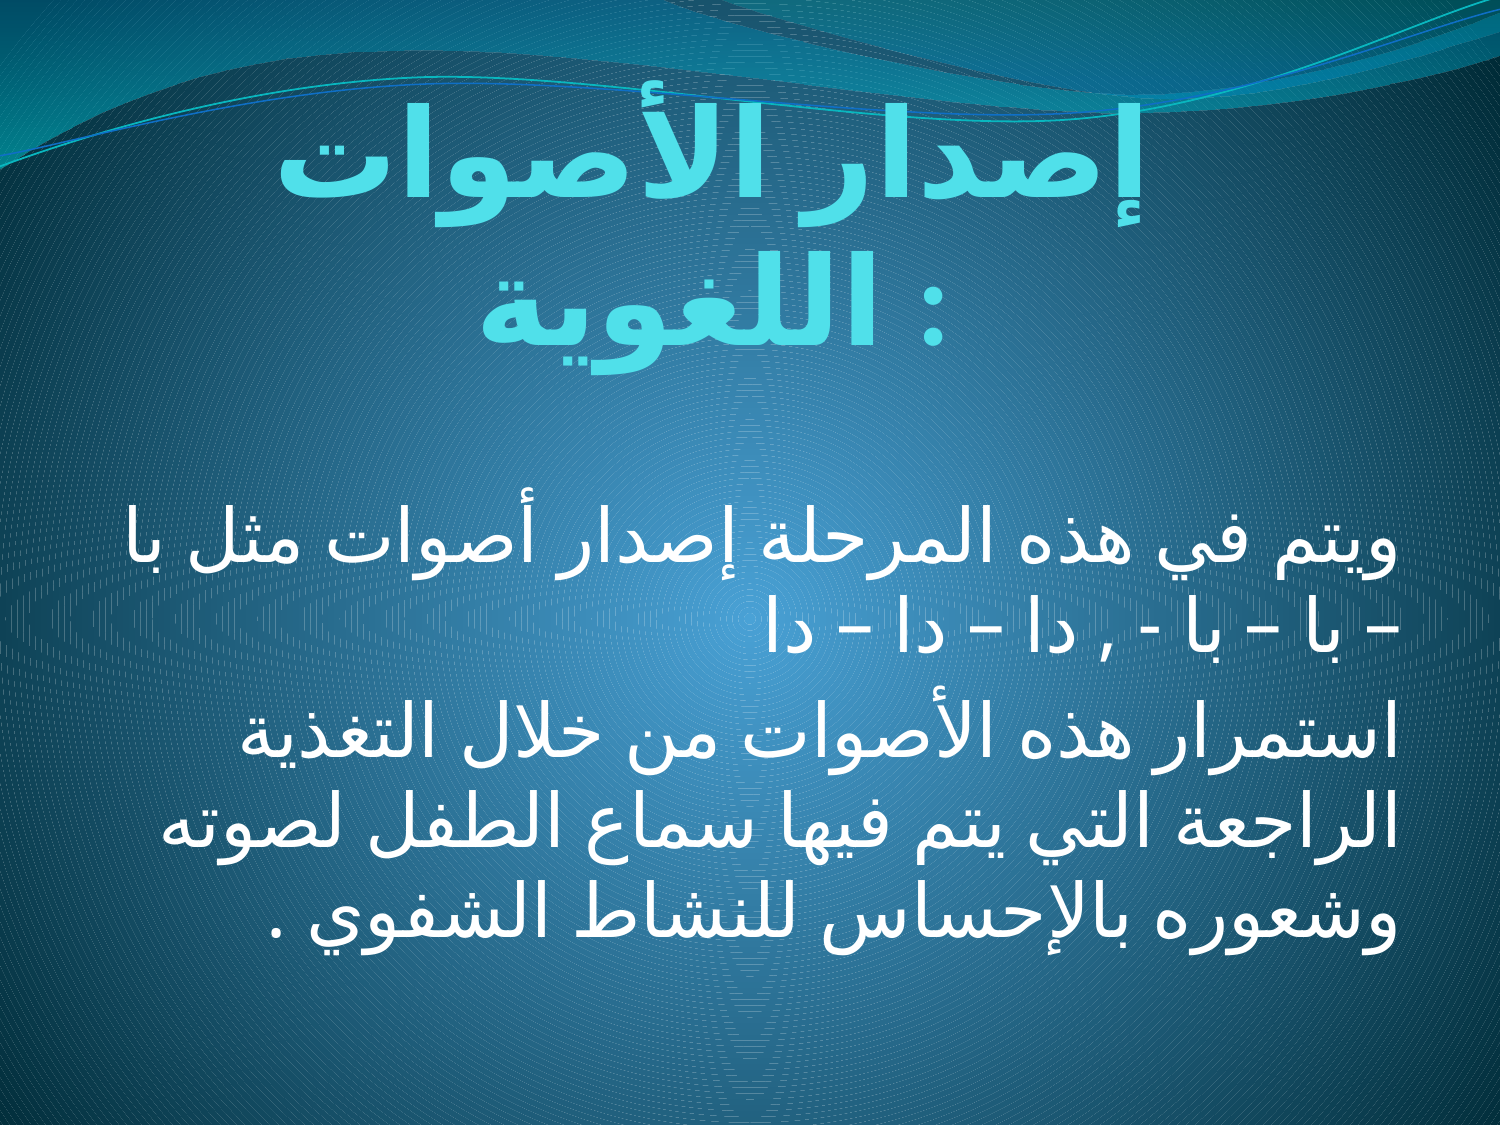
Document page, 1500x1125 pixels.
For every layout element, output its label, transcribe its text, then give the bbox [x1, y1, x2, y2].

title إصدار الأصوات اللغوية : [70, 70, 1359, 371]
subtitle ويتم في هذه المرحلة إصدار أصوات مثل با – با – با - , دا – دا – دا استمرار هذه الأصوات من خلال التغذية الراجعة التي يتم فيها سماع الطفل لصوته وشعوره بالإحساس للنشاط الشفوي . [87, 480, 1407, 1032]
